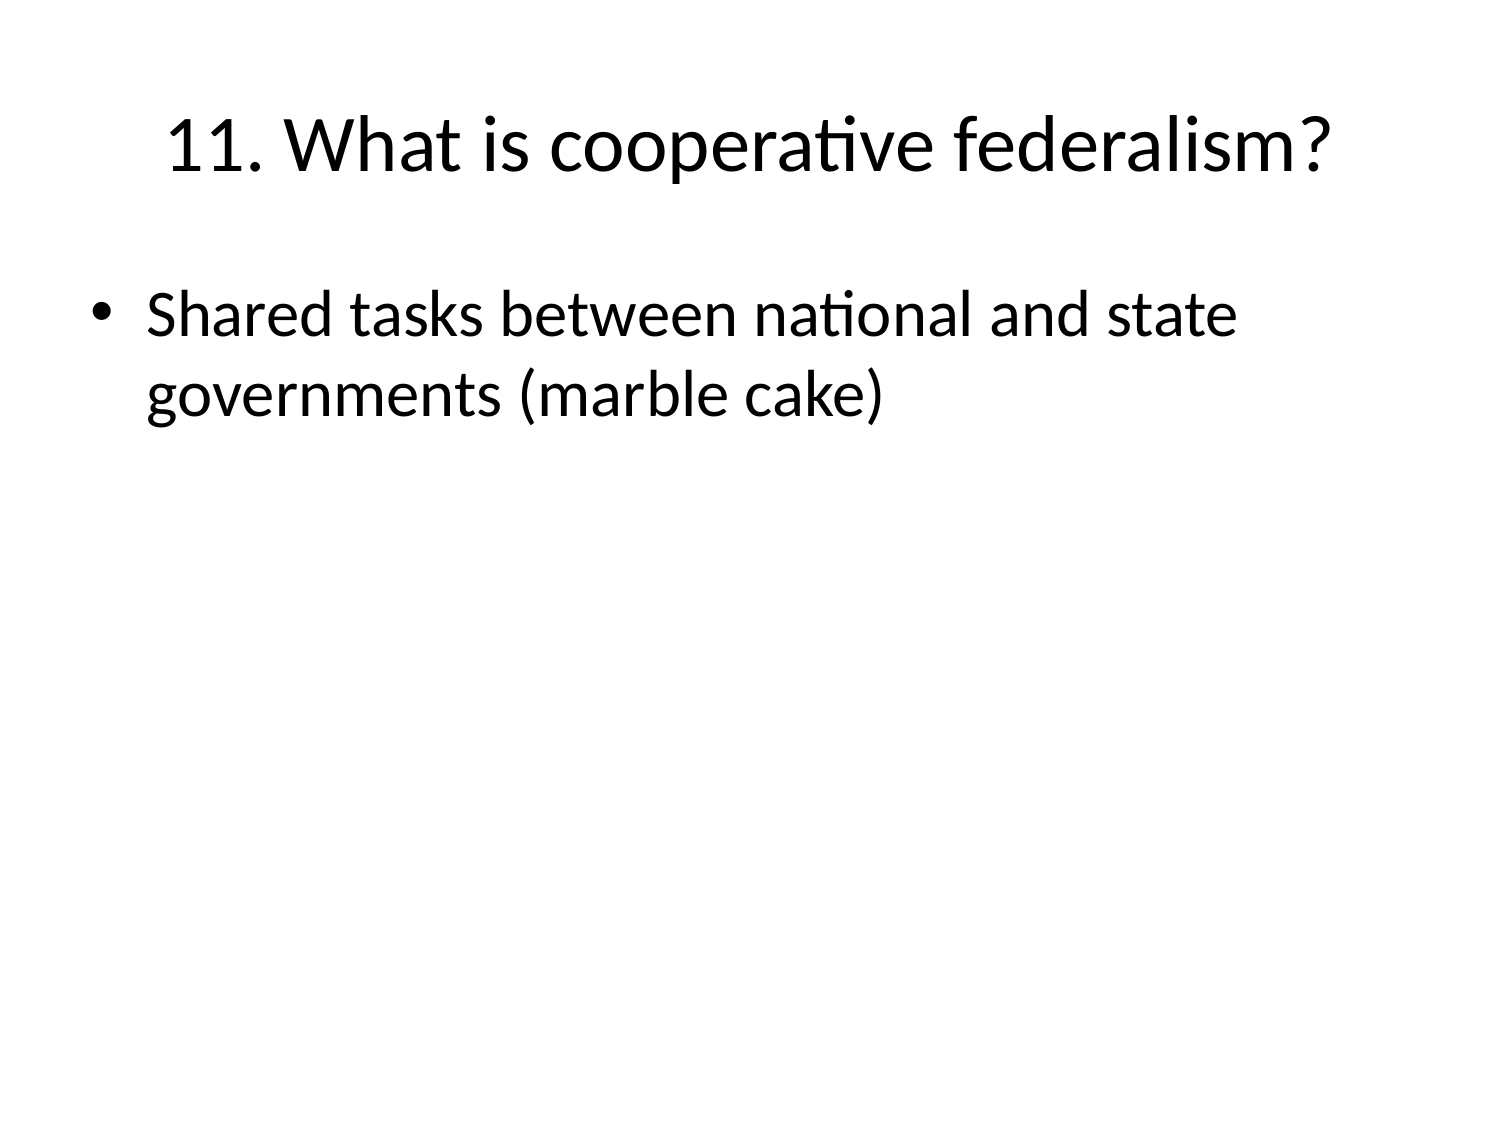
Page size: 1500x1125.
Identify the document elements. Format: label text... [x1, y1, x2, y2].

list Shared tasks between national and state governments (marble cake) [75, 262, 1425, 1005]
title 11. What is cooperative federalism? [75, 45, 1425, 233]
